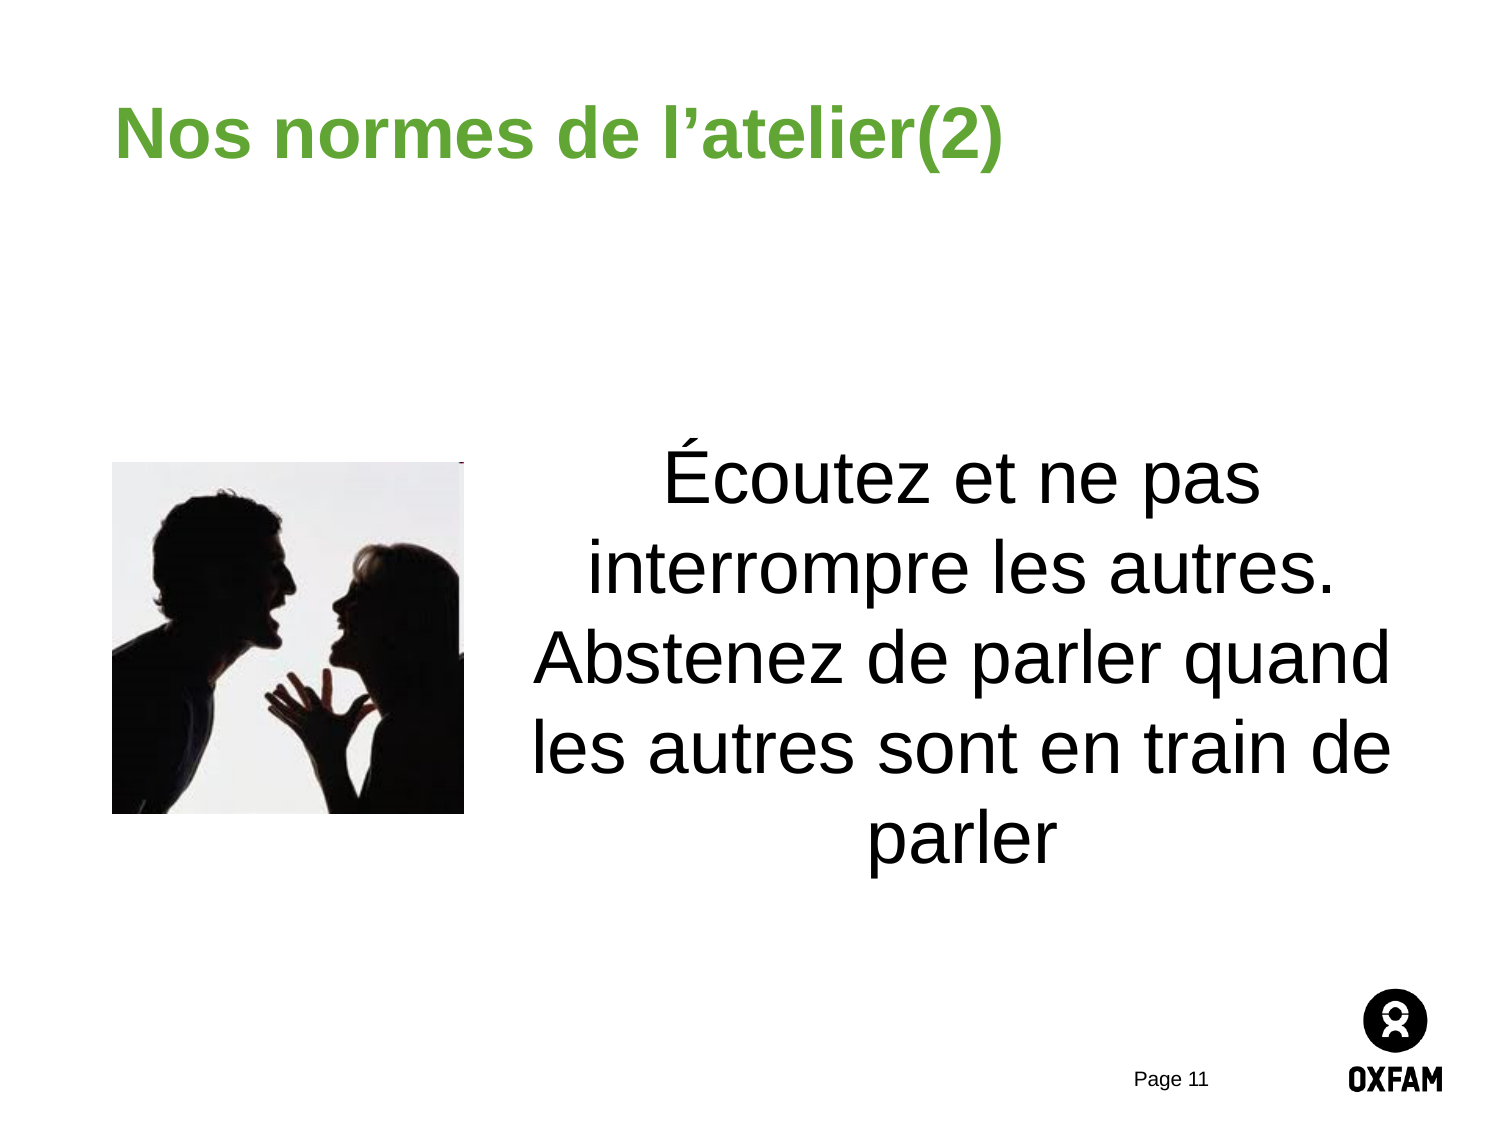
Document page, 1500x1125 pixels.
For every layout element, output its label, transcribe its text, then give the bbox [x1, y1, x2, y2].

text_box Nos normes de l’atelier(2) [99, 69, 1450, 188]
list Écoutez et ne pas interrompre les autres. Abstenez de parler quand les autres sont en train de parler [49, 420, 1451, 926]
picture [112, 462, 465, 815]
picture [1345, 985, 1445, 1095]
